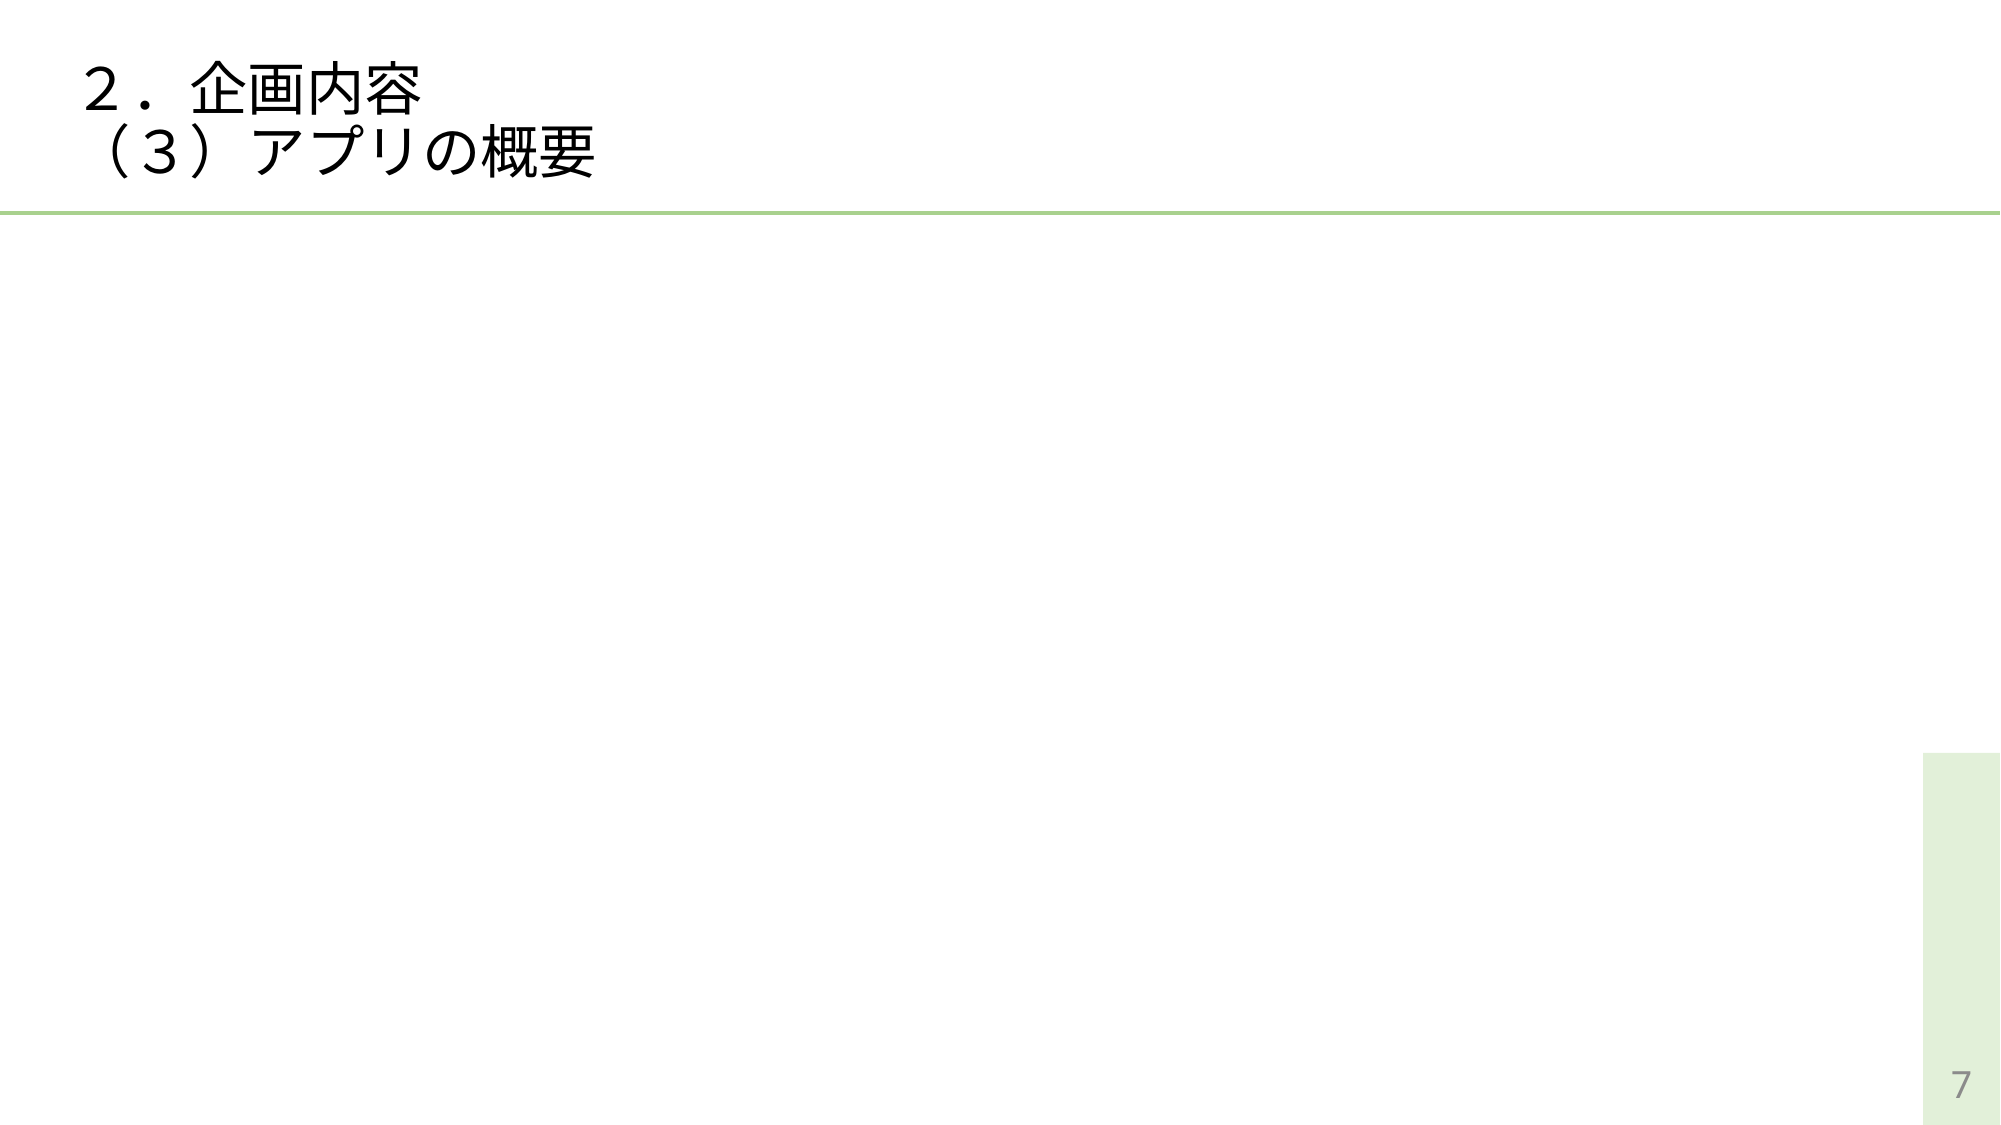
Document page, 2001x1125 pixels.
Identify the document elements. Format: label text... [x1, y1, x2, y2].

title ２．企画内容 （３）アプリの概要 [0, 1, 2000, 208]
slide_number 6 [1923, 752, 2000, 1125]
